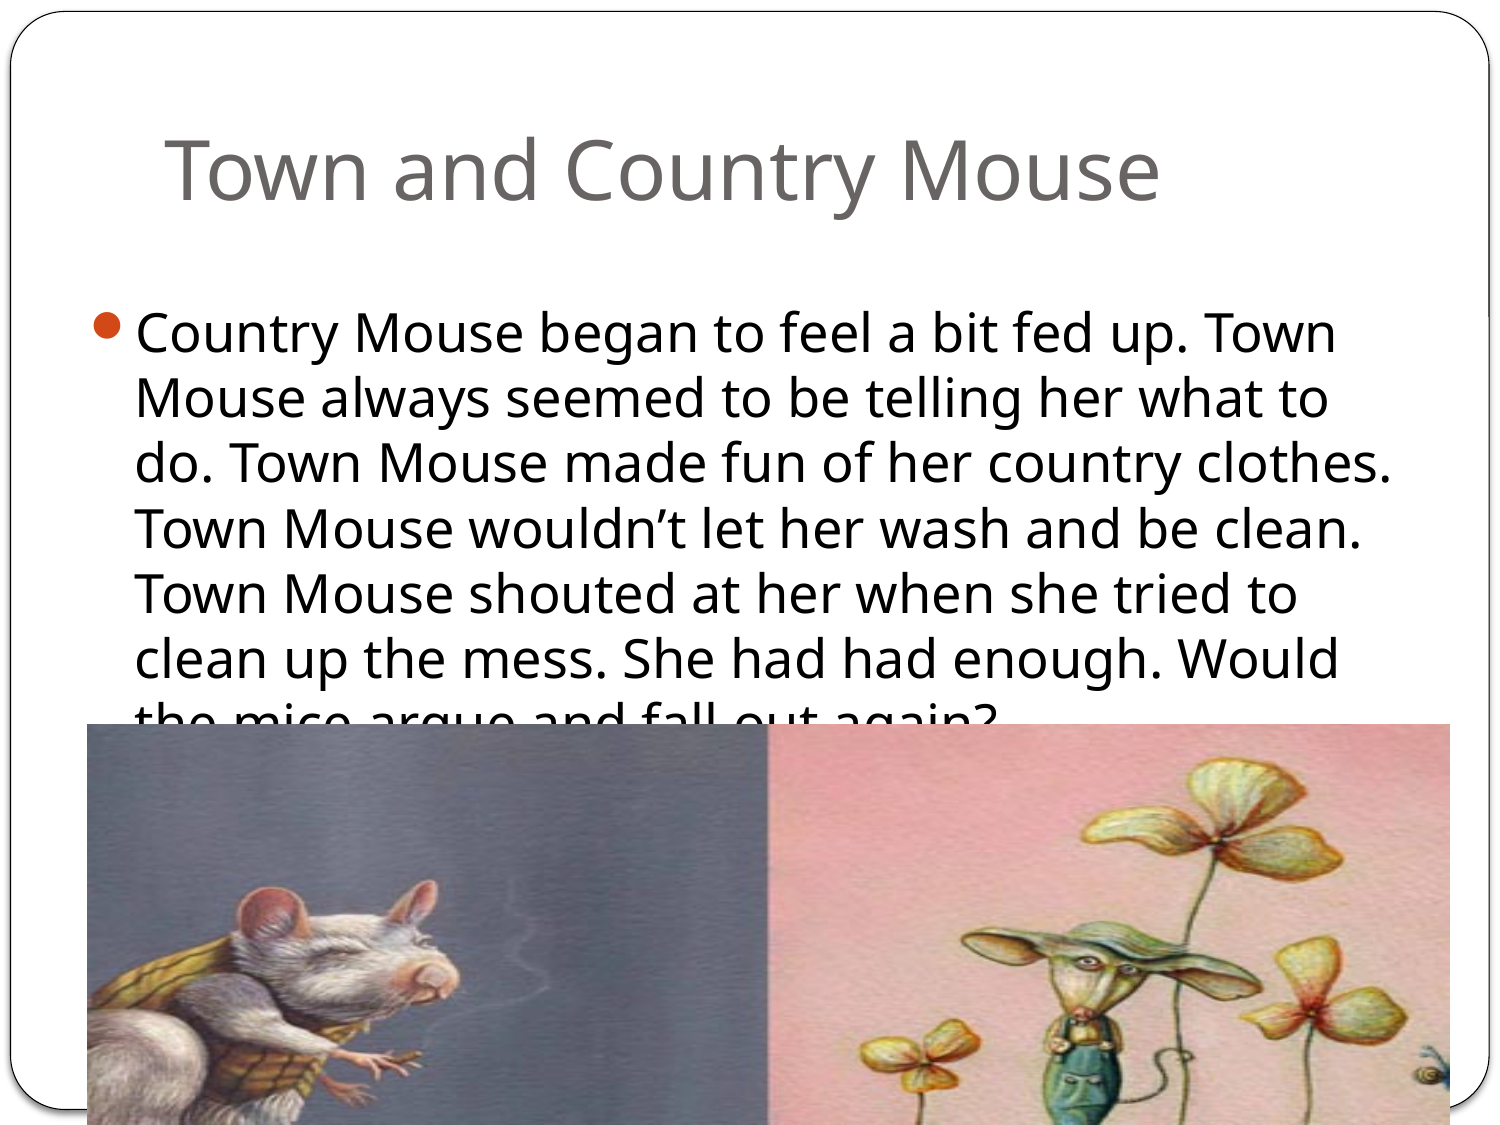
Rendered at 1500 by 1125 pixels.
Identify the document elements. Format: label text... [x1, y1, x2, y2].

picture [87, 724, 1451, 1125]
title Town and Country Mouse [150, 45, 1425, 233]
list Country Mouse began to feel a bit fed up. Town Mouse always seemed to be telling her what to do. Town Mouse made fun of her country clothes. Town Mouse wouldn’t let her wash and be clean. Town Mouse shouted at her when she tried to clean up the mess. She had had enough. Would the mice argue and fall out again? [75, 291, 1425, 775]
